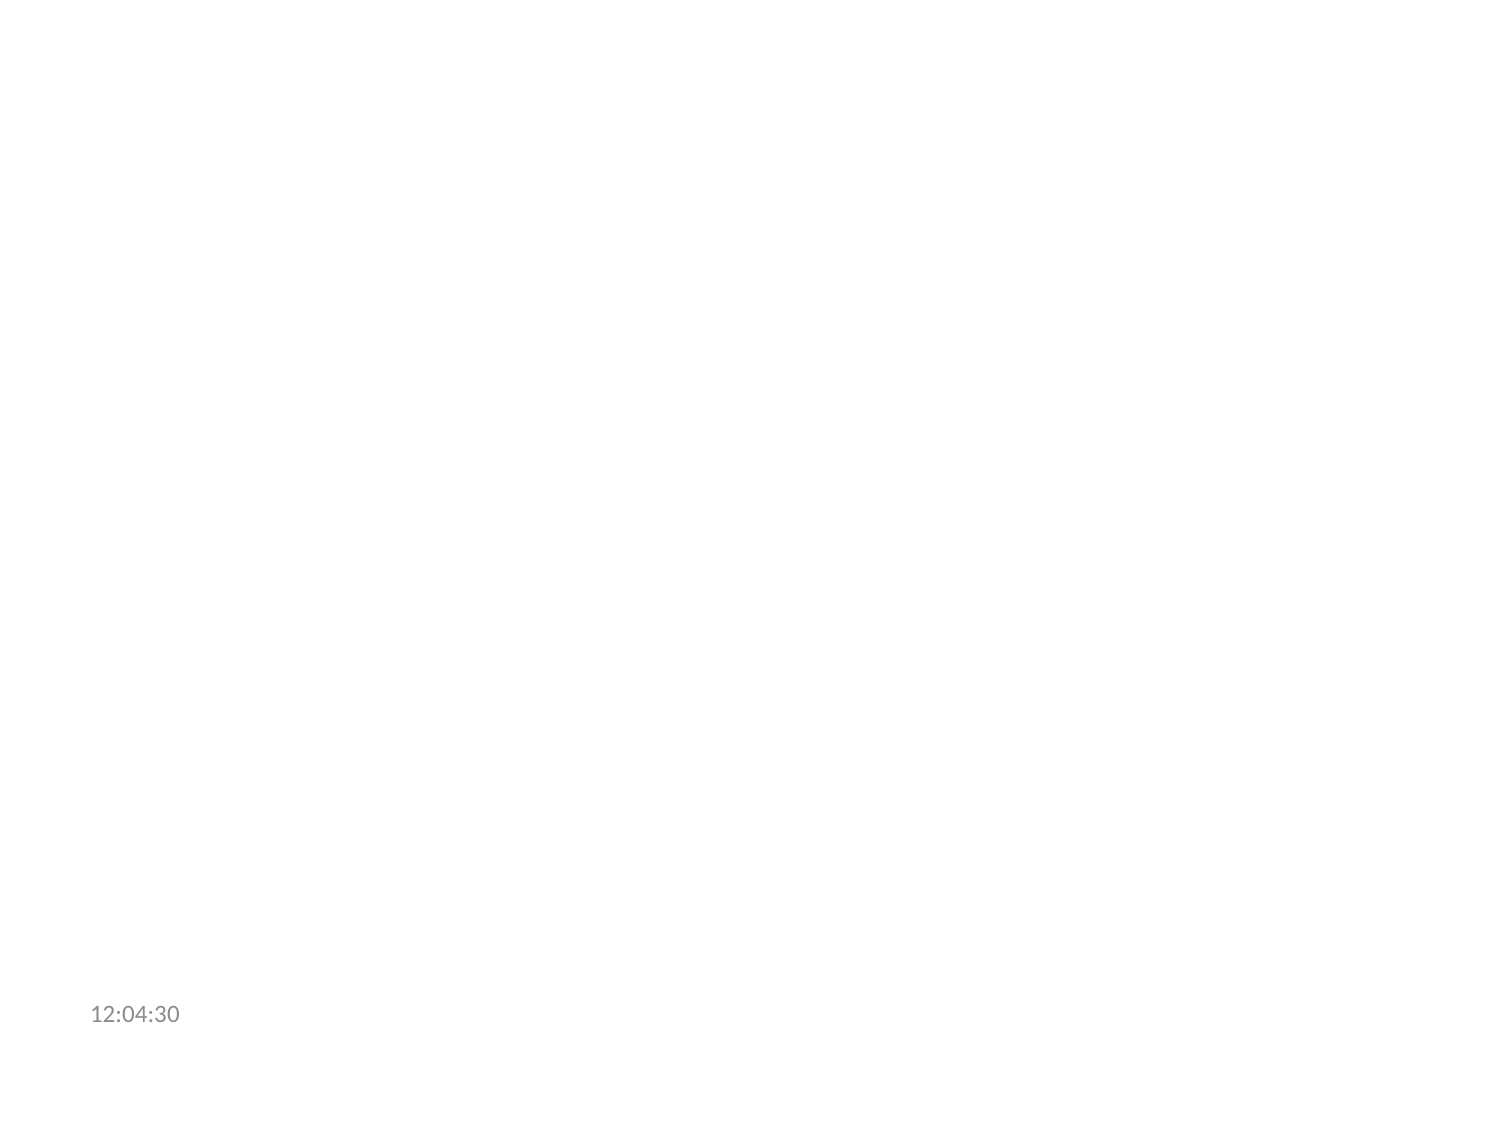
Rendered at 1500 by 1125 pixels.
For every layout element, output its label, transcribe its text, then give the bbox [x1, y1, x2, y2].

text_box 15:35:09 [75, 982, 425, 1043]
